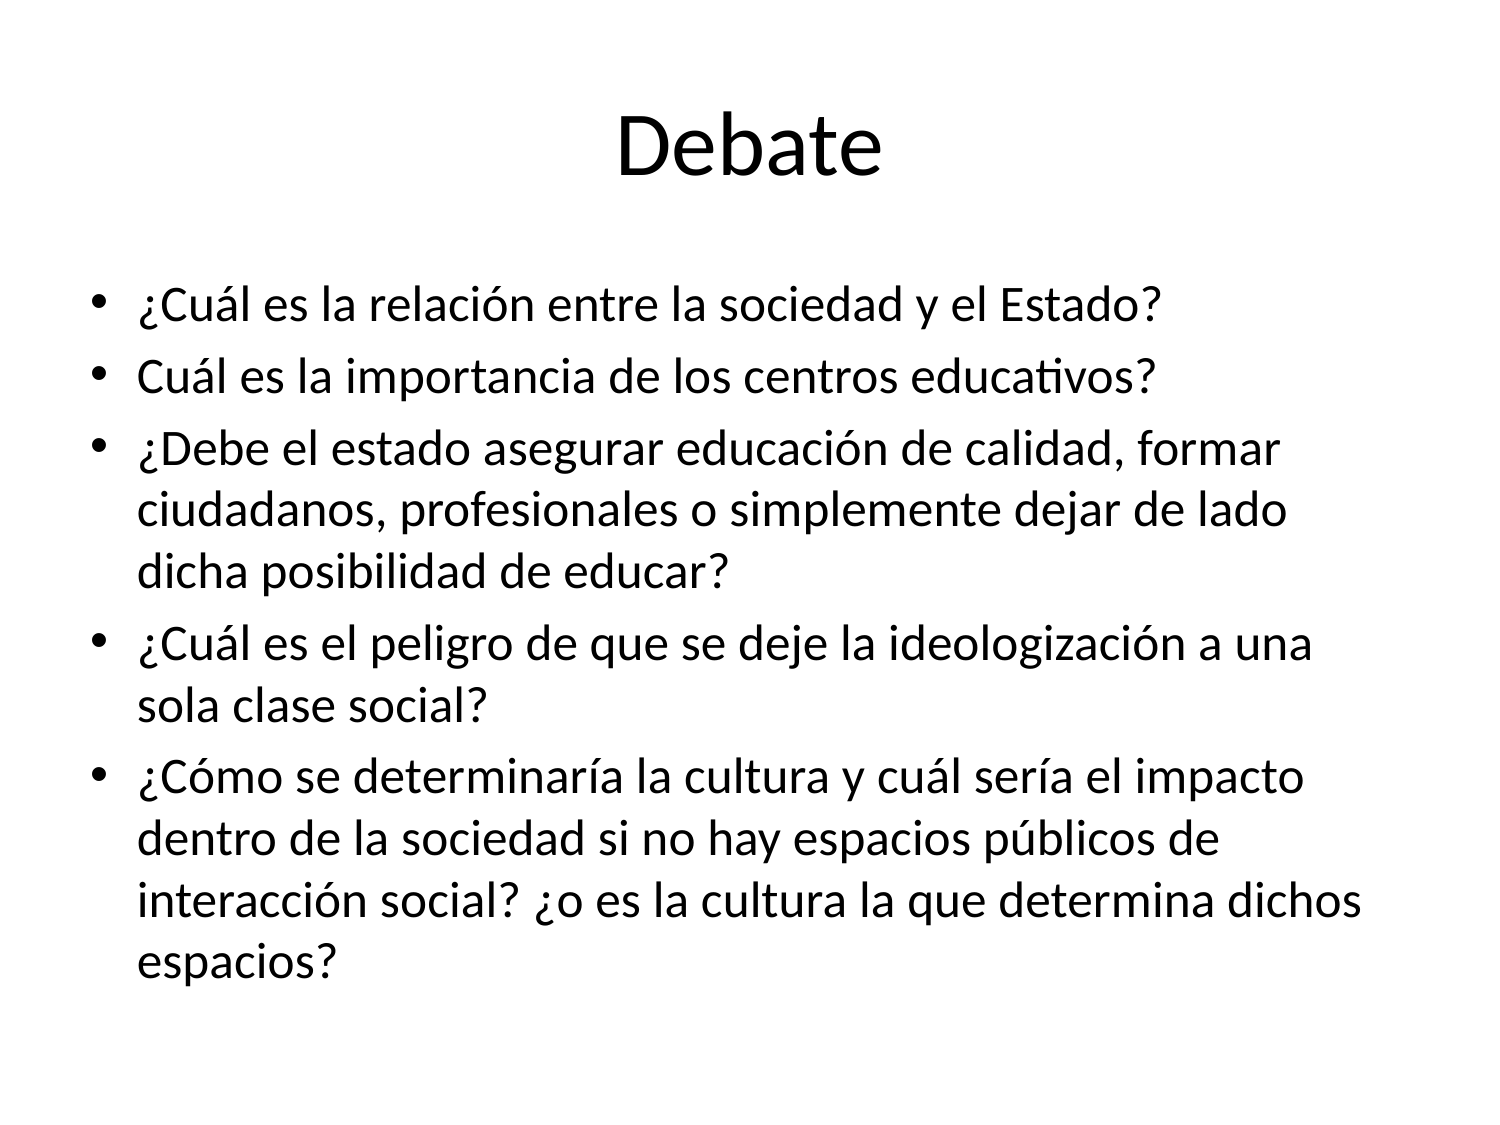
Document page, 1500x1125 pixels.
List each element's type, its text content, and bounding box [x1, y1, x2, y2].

list ¿Cuál es la relación entre la sociedad y el Estado? Cuál es la importancia de los centros educativos? ¿Debe el estado asegurar educación de calidad, formar ciudadanos, profesionales o simplemente dejar de lado dicha posibilidad de educar? ¿Cuál es el peligro de que se deje la ideologización a una sola clase social? ¿Cómo se determinaría la cultura y cuál sería el impacto dentro de la sociedad si no hay espacios públicos de interacción social? ¿o es la cultura la que determina dichos espacios? [75, 262, 1425, 1005]
title Debate [75, 45, 1425, 233]
